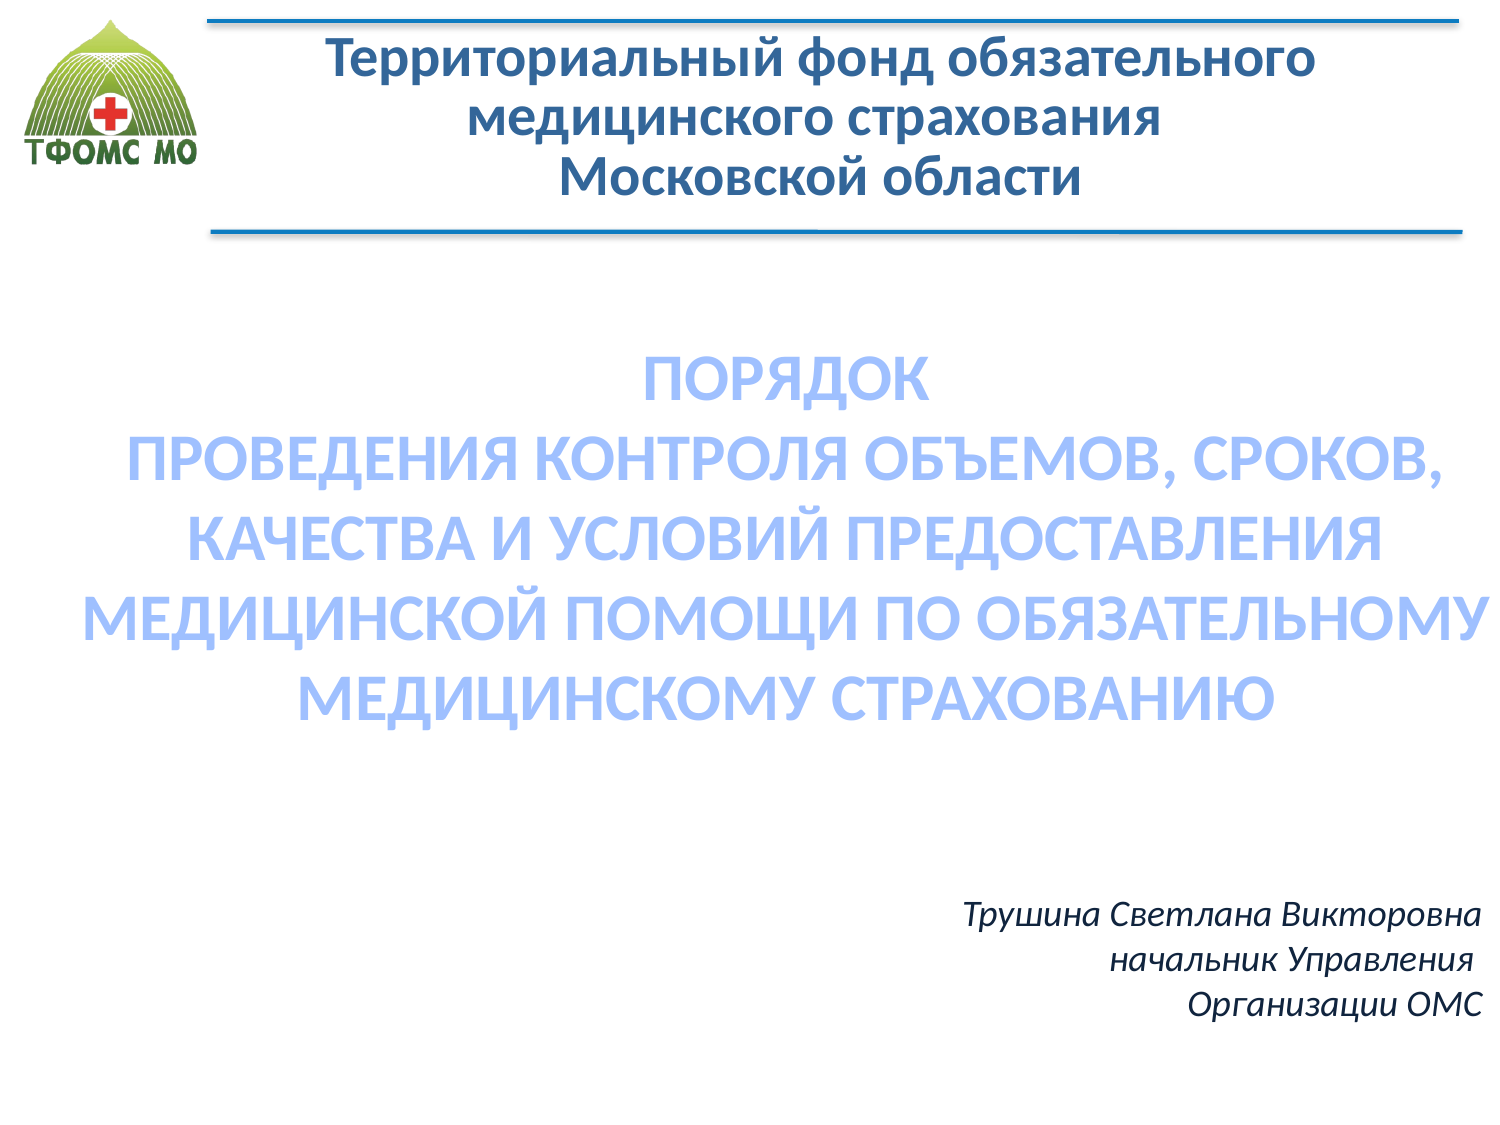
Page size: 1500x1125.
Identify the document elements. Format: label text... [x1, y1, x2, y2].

text_box ﻿ПОРЯДОК ПРОВЕДЕНИЯ КОНТРОЛЯ ОБЪЕМОВ, СРОКОВ, КАЧЕСТВА И УСЛОВИЙ ПРЕДОСТАВЛЕНИЯ МЕДИЦИНСКОЙ ПОМОЩИ ПО ОБЯЗАТЕЛЬНОМУ МЕДИЦИНСКОМУ СТРАХОВАНИЮ [65, 326, 1500, 741]
text_box Территориальный фонд обязательного медицинского страхования Московской области [206, 27, 1435, 215]
text_box Трушина Светлана Викторовна начальник Управления Организации ОМС [690, 881, 1498, 1077]
picture [23, 16, 197, 165]
